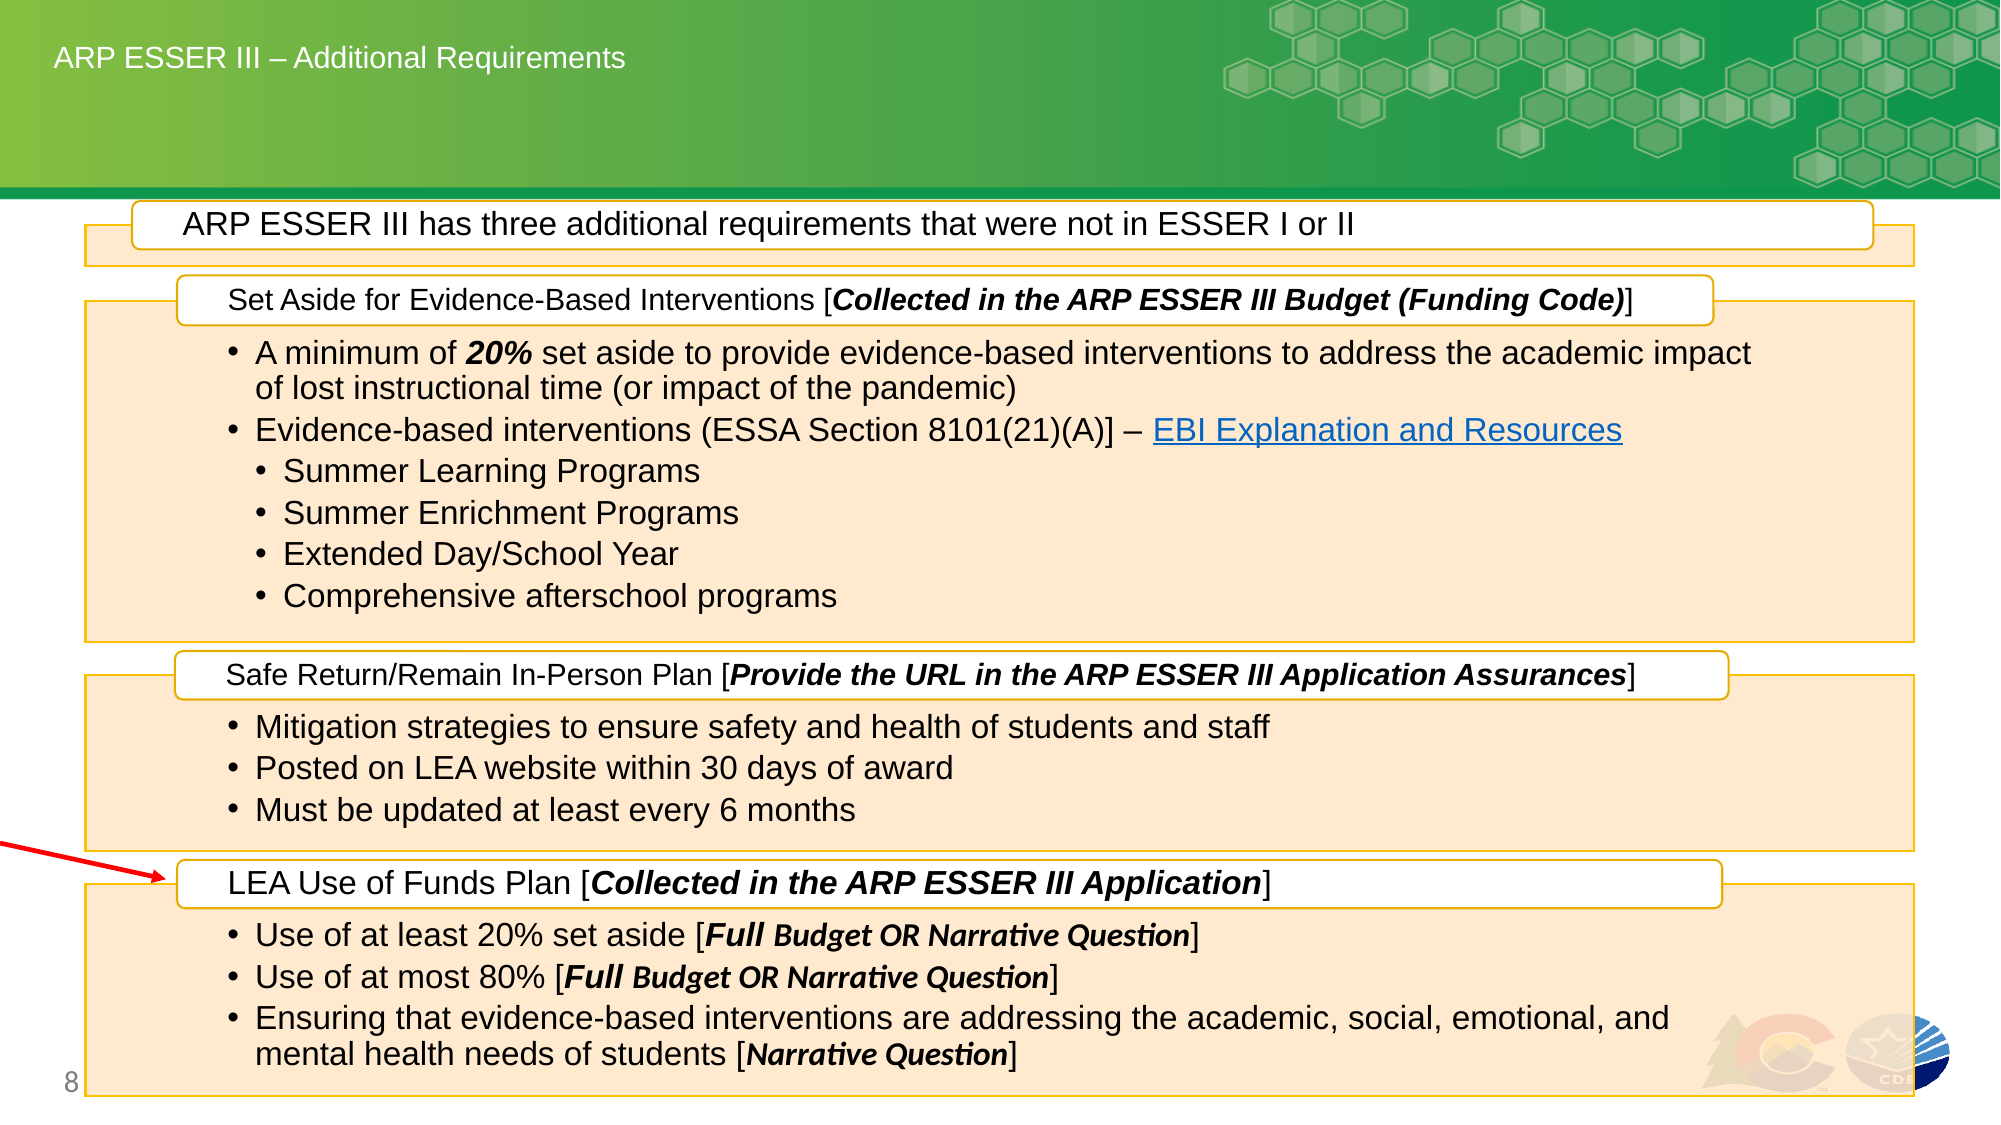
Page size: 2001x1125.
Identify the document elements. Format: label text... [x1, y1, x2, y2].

picture [0, 0, 2000, 200]
picture [1915, 1012, 1950, 1093]
slide_number 8 [48, 1054, 499, 1115]
title ARP ESSER III – Additional Requirements [53, 41, 1384, 166]
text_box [0, 842, 167, 880]
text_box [85, 200, 1915, 1097]
